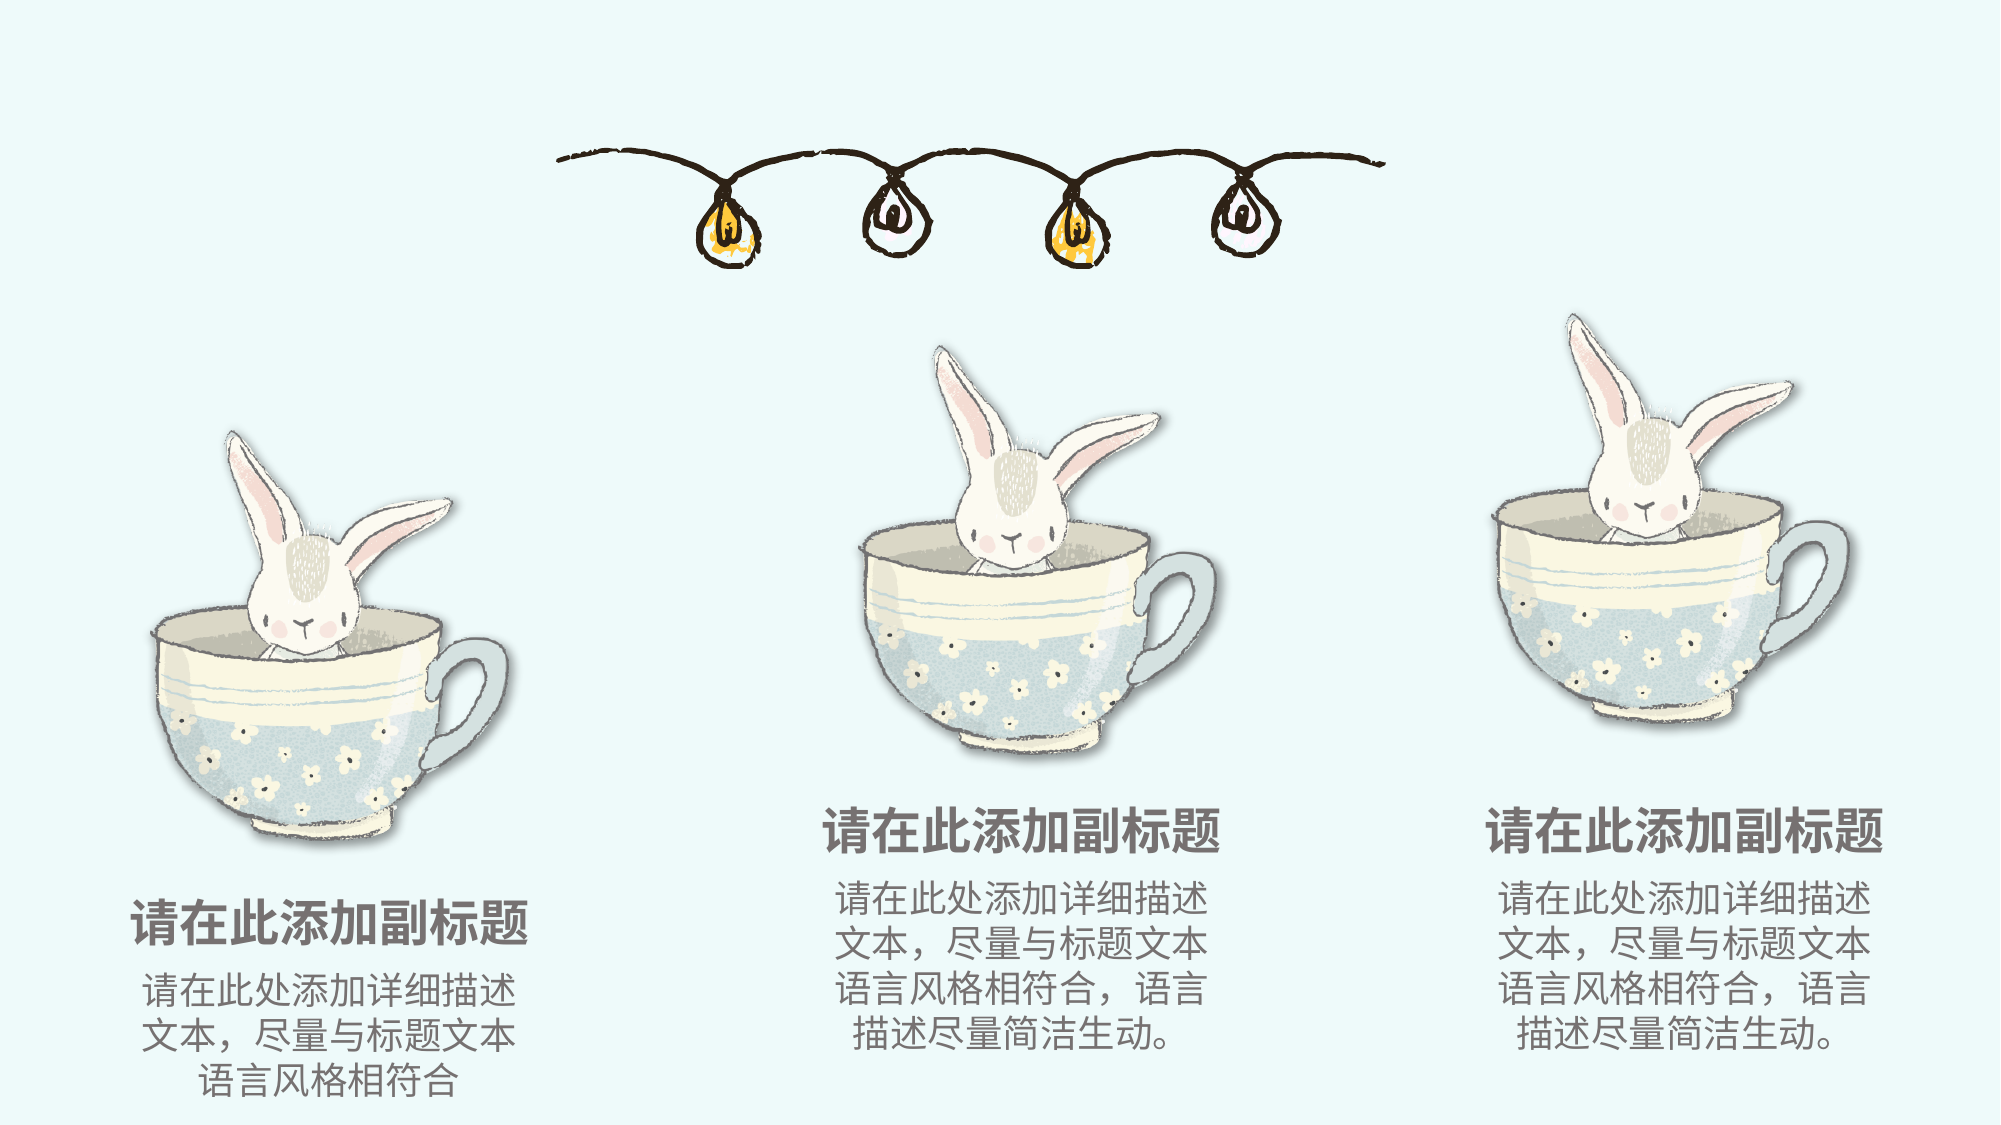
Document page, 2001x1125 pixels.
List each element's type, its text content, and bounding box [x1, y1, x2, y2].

text_box 请在此添加副标题 [87, 872, 572, 959]
picture [555, 147, 1386, 269]
text_box 请在此添加副标题 [1442, 779, 1927, 867]
text_box 请在此处添加详细描述文本，尽量与标题文本语言风格相符合 [116, 959, 542, 1110]
text_box 请在此添加副标题 [779, 779, 1264, 867]
text_box 请在此处添加详细描述文本，尽量与标题文本语言风格相符合，语言描述尽量简洁生动。 [809, 867, 1235, 1063]
text_box 请在此处添加详细描述文本，尽量与标题文本语言风格相符合，语言描述尽量简洁生动。 [1472, 867, 1898, 1063]
picture [858, 345, 1217, 755]
picture [150, 430, 509, 841]
picture [1491, 313, 1850, 724]
